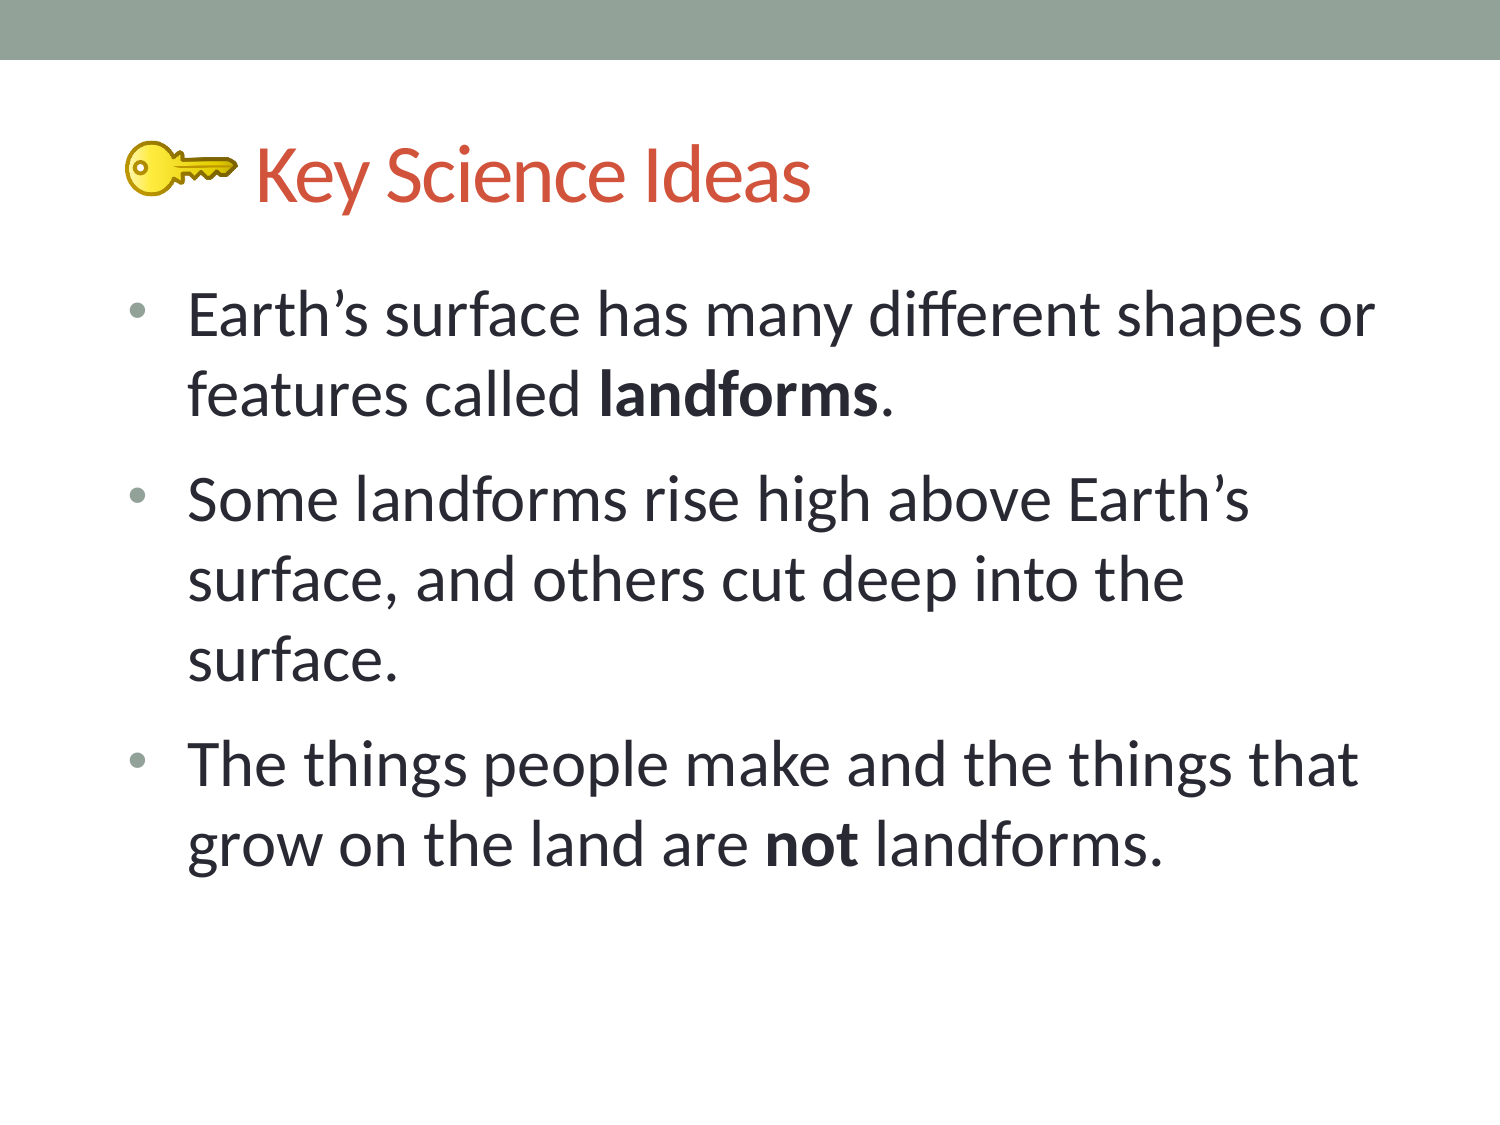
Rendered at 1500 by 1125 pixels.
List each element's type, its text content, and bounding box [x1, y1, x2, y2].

picture [124, 112, 238, 226]
title Key Science Ideas [112, 87, 1425, 250]
list Earth’s surface has many different shapes or features called landforms. Some landforms rise high above Earth’s surface, and others cut deep into the surface. The things people make and the things that grow on the land are not landforms. [112, 262, 1425, 1063]
